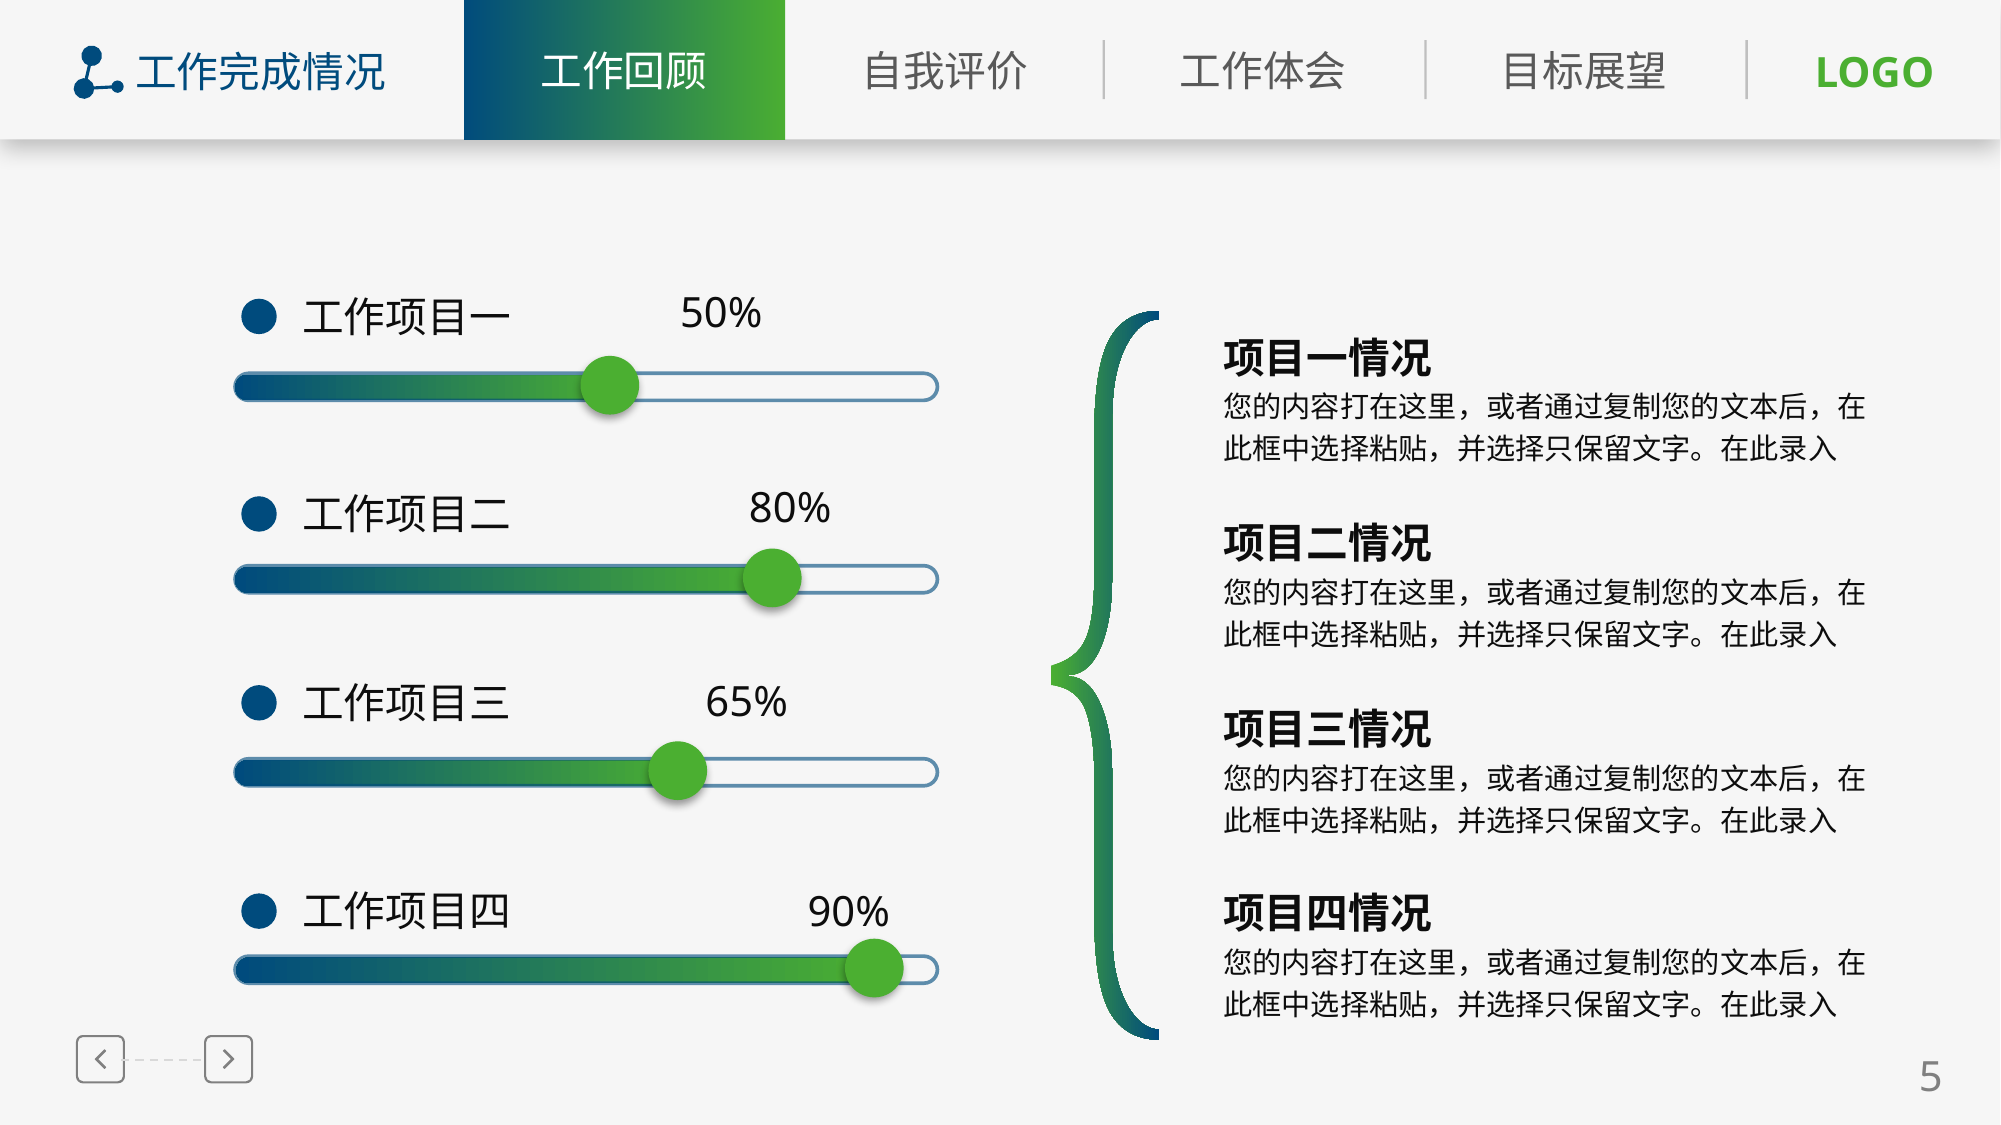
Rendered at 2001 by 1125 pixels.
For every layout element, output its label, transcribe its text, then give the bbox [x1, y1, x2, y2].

text_box [641, 371, 940, 403]
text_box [241, 877, 908, 944]
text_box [241, 666, 806, 735]
text_box [803, 563, 940, 595]
text_box [578, 358, 642, 417]
text_box [708, 756, 940, 788]
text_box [241, 277, 781, 349]
text_box [905, 954, 940, 986]
text_box [232, 371, 579, 403]
text_box 项目一情况 您的内容打在这里，或者通过复制您的文本后，在此框中选择粘贴，并选择只保留文字。在此录入 [1208, 314, 1882, 473]
text_box [842, 951, 906, 1000]
text_box [740, 554, 804, 610]
text_box [232, 756, 646, 788]
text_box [241, 472, 850, 547]
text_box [80, 38, 473, 105]
text_box [232, 563, 741, 595]
text_box 项目四情况 您的内容打在这里，或者通过复制您的文本后，在此框中选择粘贴，并选择只保留文字。在此录入 [1208, 869, 1882, 1029]
text_box 项目二情况 您的内容打在这里，或者通过复制您的文本后，在此框中选择粘贴，并选择只保留文字。在此录入 [1208, 499, 1882, 659]
text_box 项目三情况 您的内容打在这里，或者通过复制您的文本后，在此框中选择粘贴，并选择只保留文字。在此录入 [1208, 685, 1882, 845]
text_box [646, 744, 710, 803]
text_box [1048, 308, 1162, 1042]
text_box [232, 954, 843, 986]
